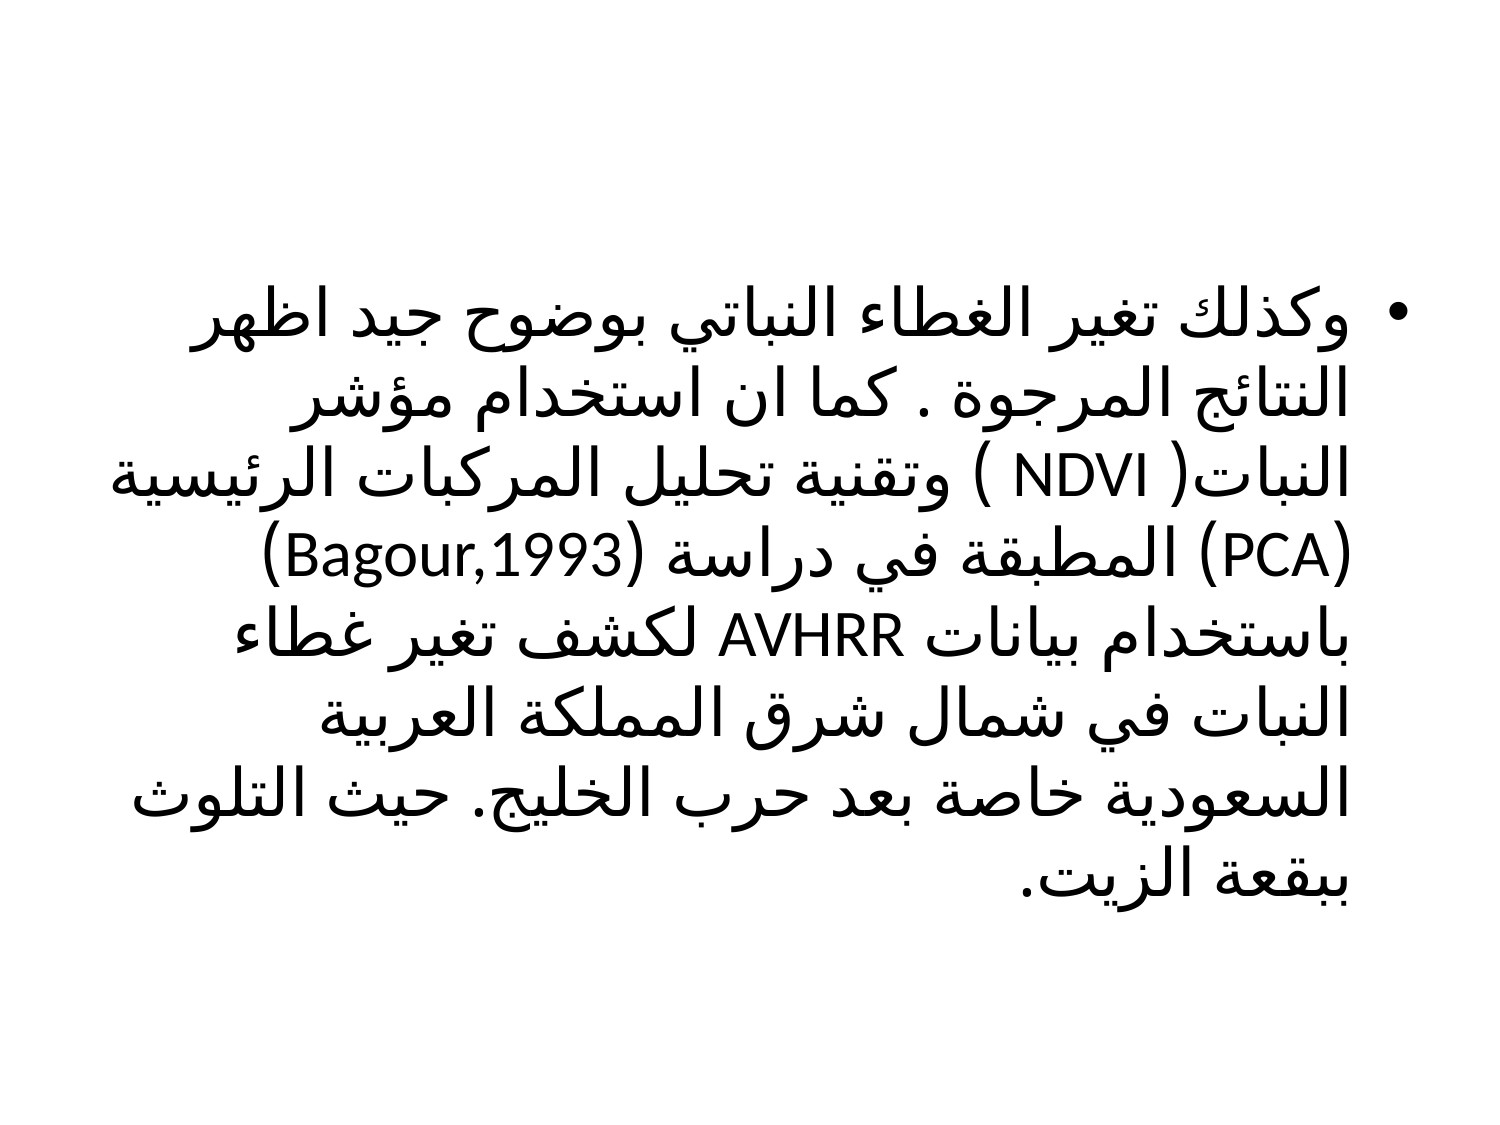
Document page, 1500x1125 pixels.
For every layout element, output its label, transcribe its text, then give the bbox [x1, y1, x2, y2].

list وكذلك تغير الغطاء النباتي بوضوح جيد اظهر النتائج المرجوة . كما ان استخدام مؤشر النبات( NDVI ) وتقنية تحليل المركبات الرئيسية (PCA) المطبقة في دراسة (Bagour,1993) باستخدام بيانات AVHRR لكشف تغير غطاء النبات في شمال شرق المملكة العربية السعودية خاصة بعد حرب الخليج. حيث التلوث ببقعة الزيت. [75, 262, 1425, 1005]
